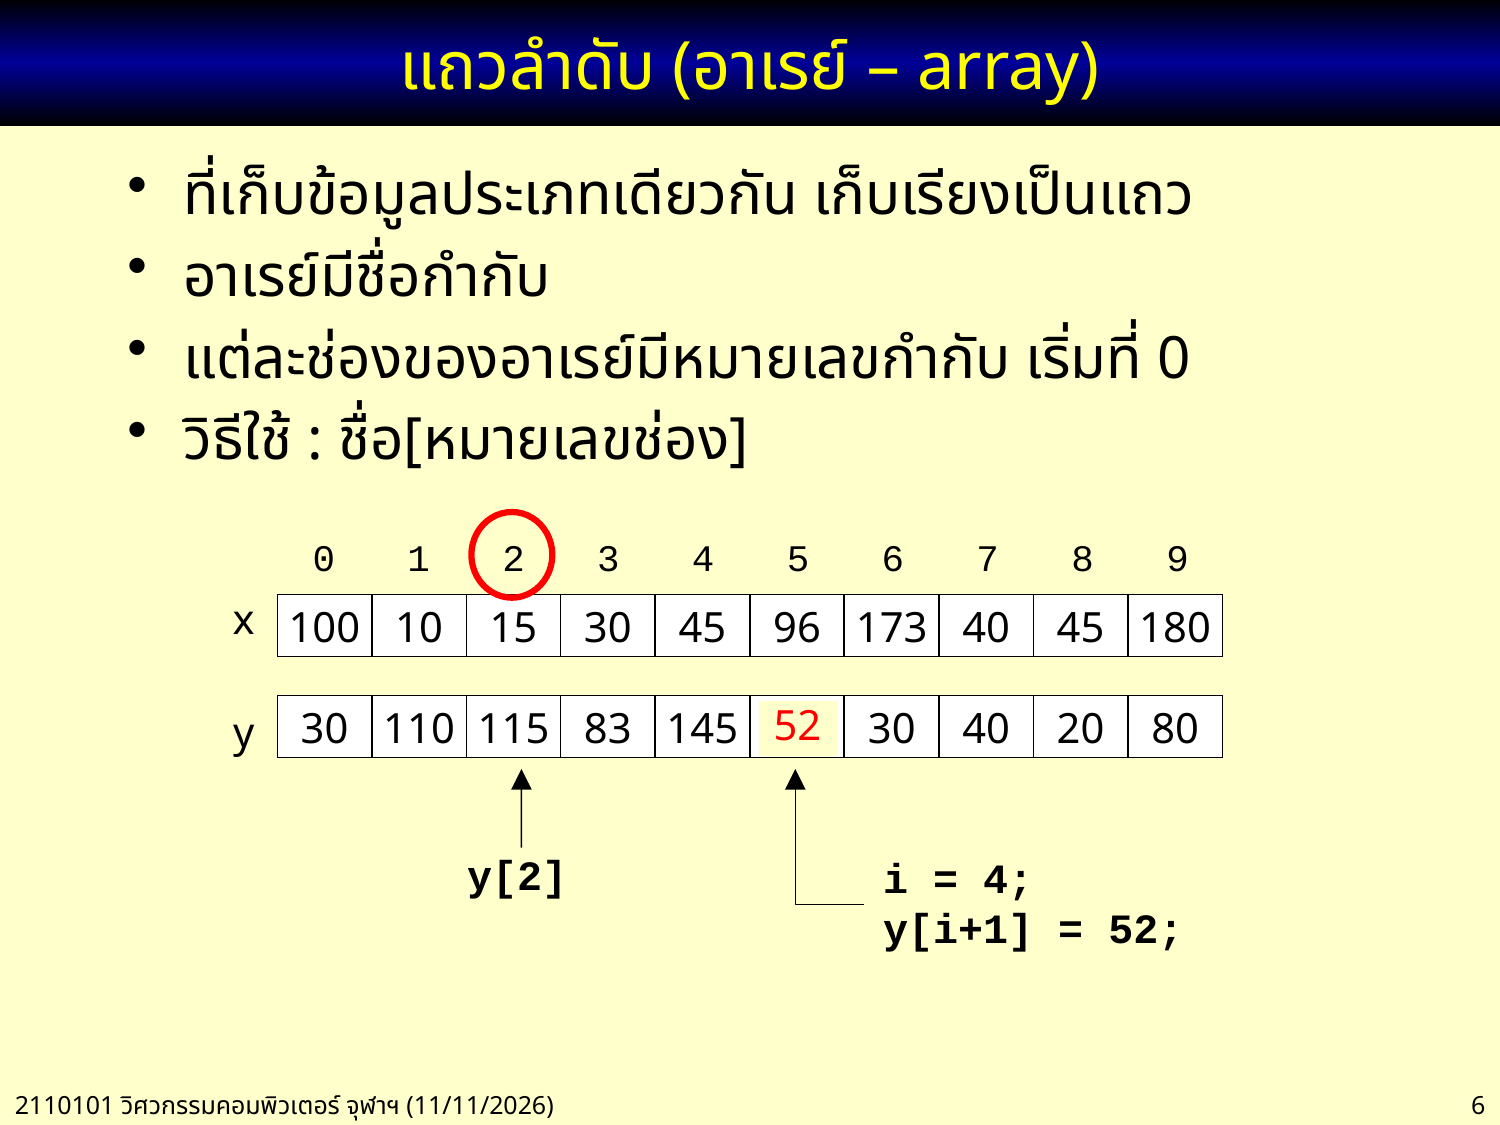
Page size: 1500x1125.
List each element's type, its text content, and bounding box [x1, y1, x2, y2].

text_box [217, 585, 1223, 659]
list ที่เก็บข้อมูลประเภทเดียวกัน เก็บเรียงเป็นแถว อาเรย์มีชื่อกำกับ แต่ละช่องของอาเรย์มีหมายเลขกำกับ เริ่มที่ 0 วิธีใช้ : ชื่อ[หมายเลขช่อง] [112, 148, 1412, 987]
text_box [483, 512, 540, 524]
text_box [439, 768, 595, 908]
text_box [217, 695, 1223, 765]
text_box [297, 526, 1205, 588]
title แถวลำดับ (อาเรย์ – array) [0, 0, 1500, 126]
text_box [784, 773, 865, 906]
text_box i = 4; y[i+1] = 52; [868, 844, 1300, 960]
